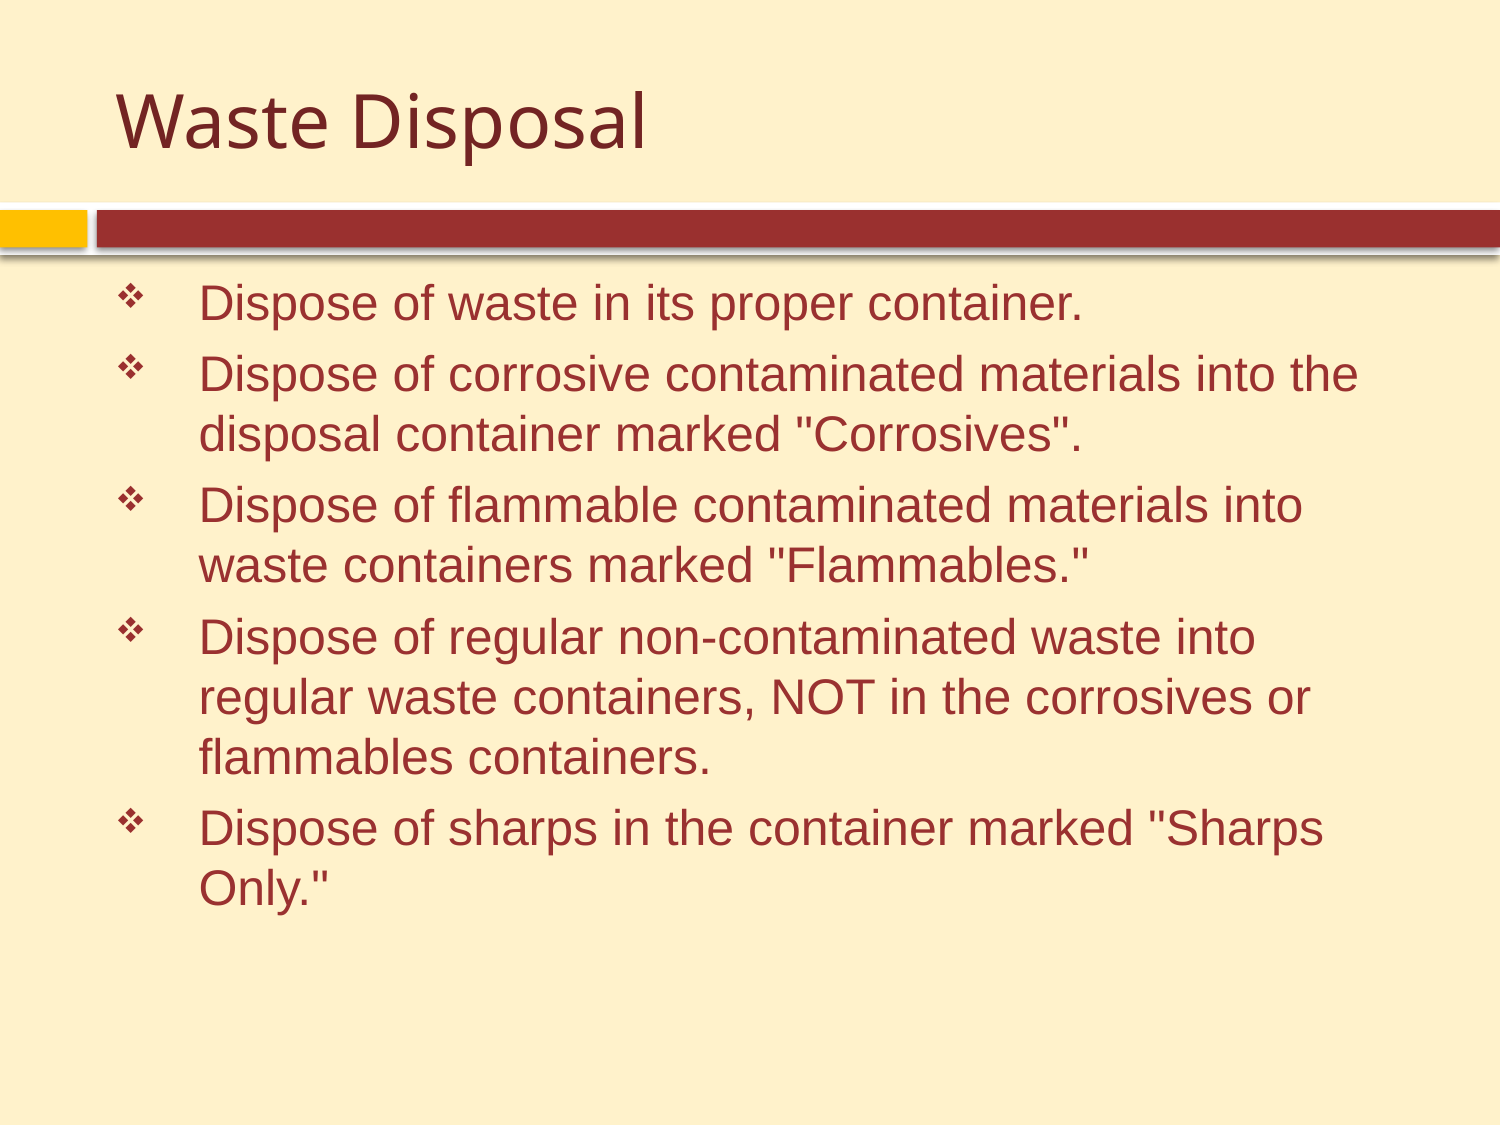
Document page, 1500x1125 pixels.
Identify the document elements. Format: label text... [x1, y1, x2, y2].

title Waste Disposal [100, 37, 1438, 200]
list Dispose of waste in its proper container. Dispose of corrosive contaminated materials into the disposal container marked "Corrosives". Dispose of flammable contaminated materials into waste containers marked "Flammables." Dispose of regular non-contaminated waste into regular waste containers, NOT in the corrosives or flammables containers. Dispose of sharps in the container marked "Sharps Only." [100, 262, 1438, 1000]
